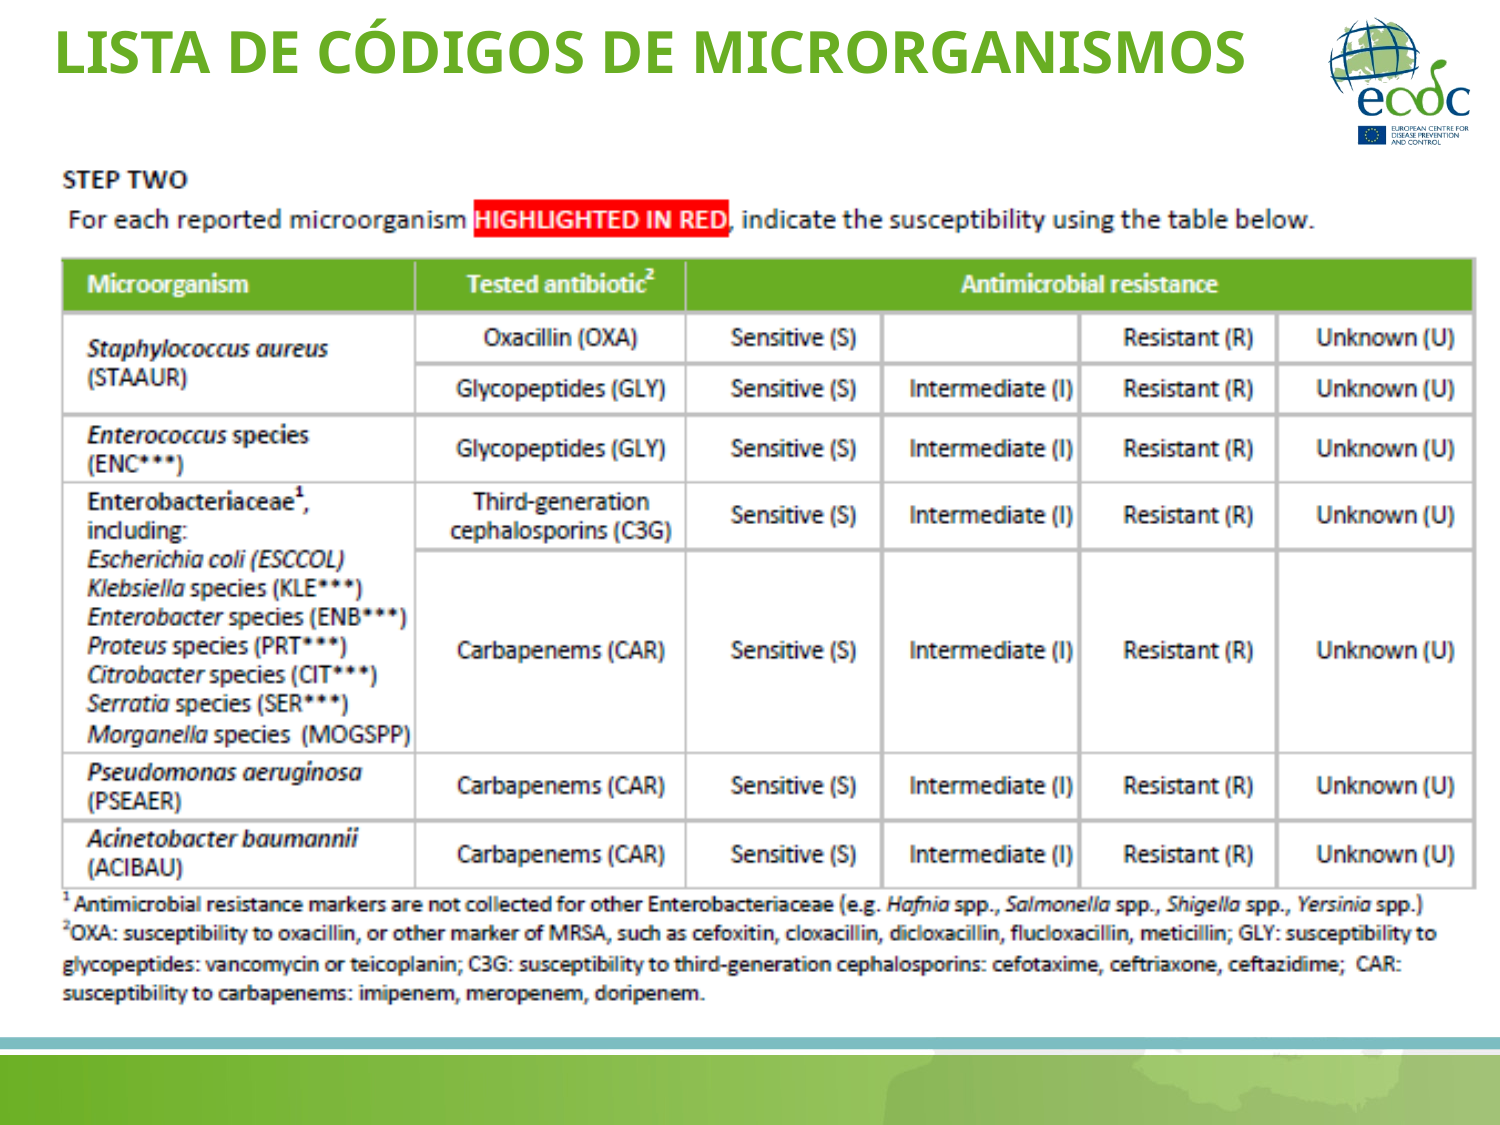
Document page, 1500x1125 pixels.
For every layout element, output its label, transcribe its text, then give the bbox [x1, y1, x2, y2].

text_box LISTA DE CÓDIGOS DE MICRORGANISMOS [53, 23, 1404, 156]
picture [52, 158, 1497, 1024]
picture [0, 1037, 1500, 1125]
picture [1328, 17, 1473, 148]
